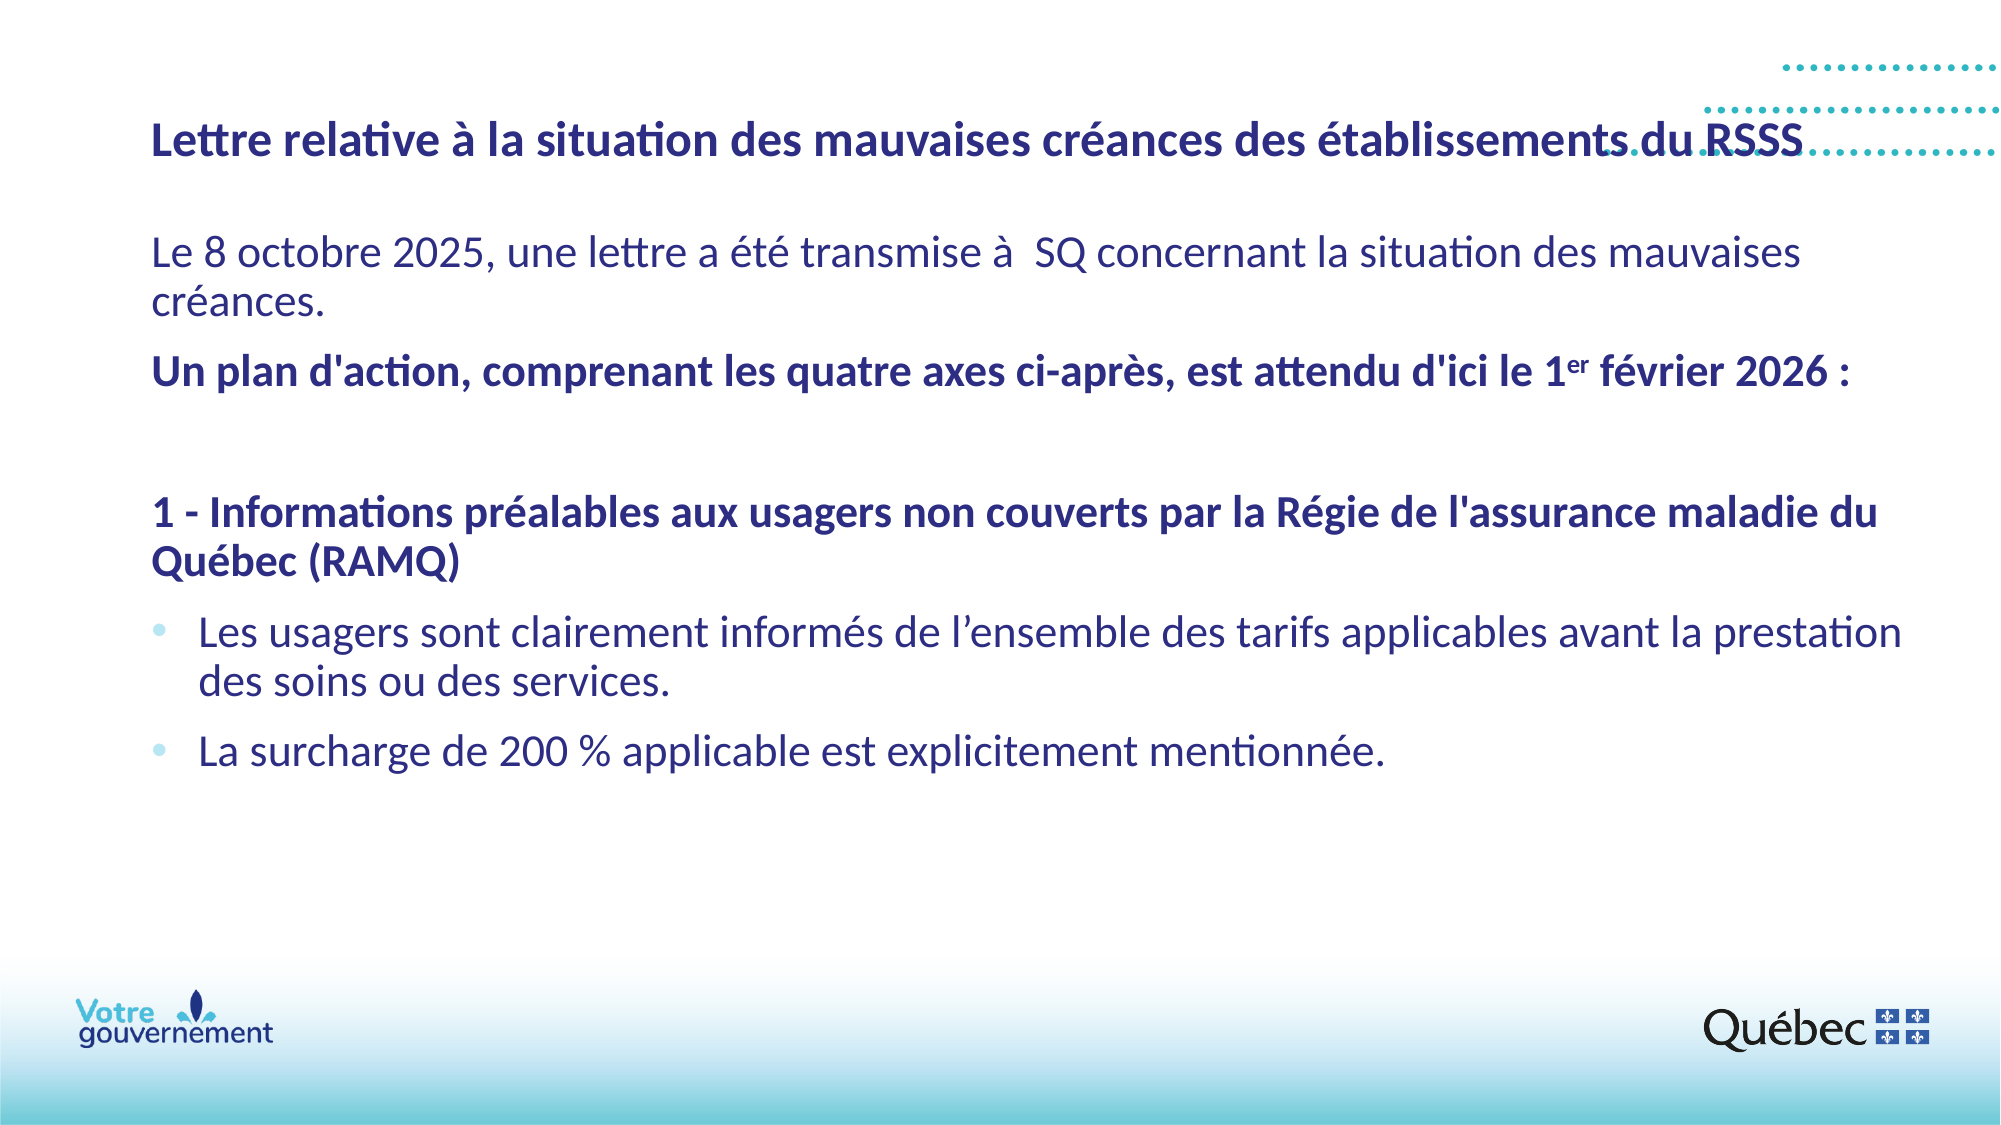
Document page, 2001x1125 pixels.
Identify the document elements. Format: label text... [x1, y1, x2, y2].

list Le 8 octobre 2025, une lettre a été transmise à SQ concernant la situation des mauvaises créances. Un plan d'action, comprenant les quatre axes ci-après, est attendu d'ici le 1er février 2026 : 1 - Informations préalables aux usagers non couverts par la Régie de l'assurance maladie du Québec (RAMQ) Les usagers sont clairement informés de l’ensemble des tarifs applicables avant la prestation des soins ou des services. La surcharge de 200 % applicable est explicitement mentionnée. [136, 220, 1941, 906]
title Lettre relative à la situation des mauvaises créances des établissements du RSSS [136, 84, 1862, 175]
picture [0, 0, 2001, 1125]
